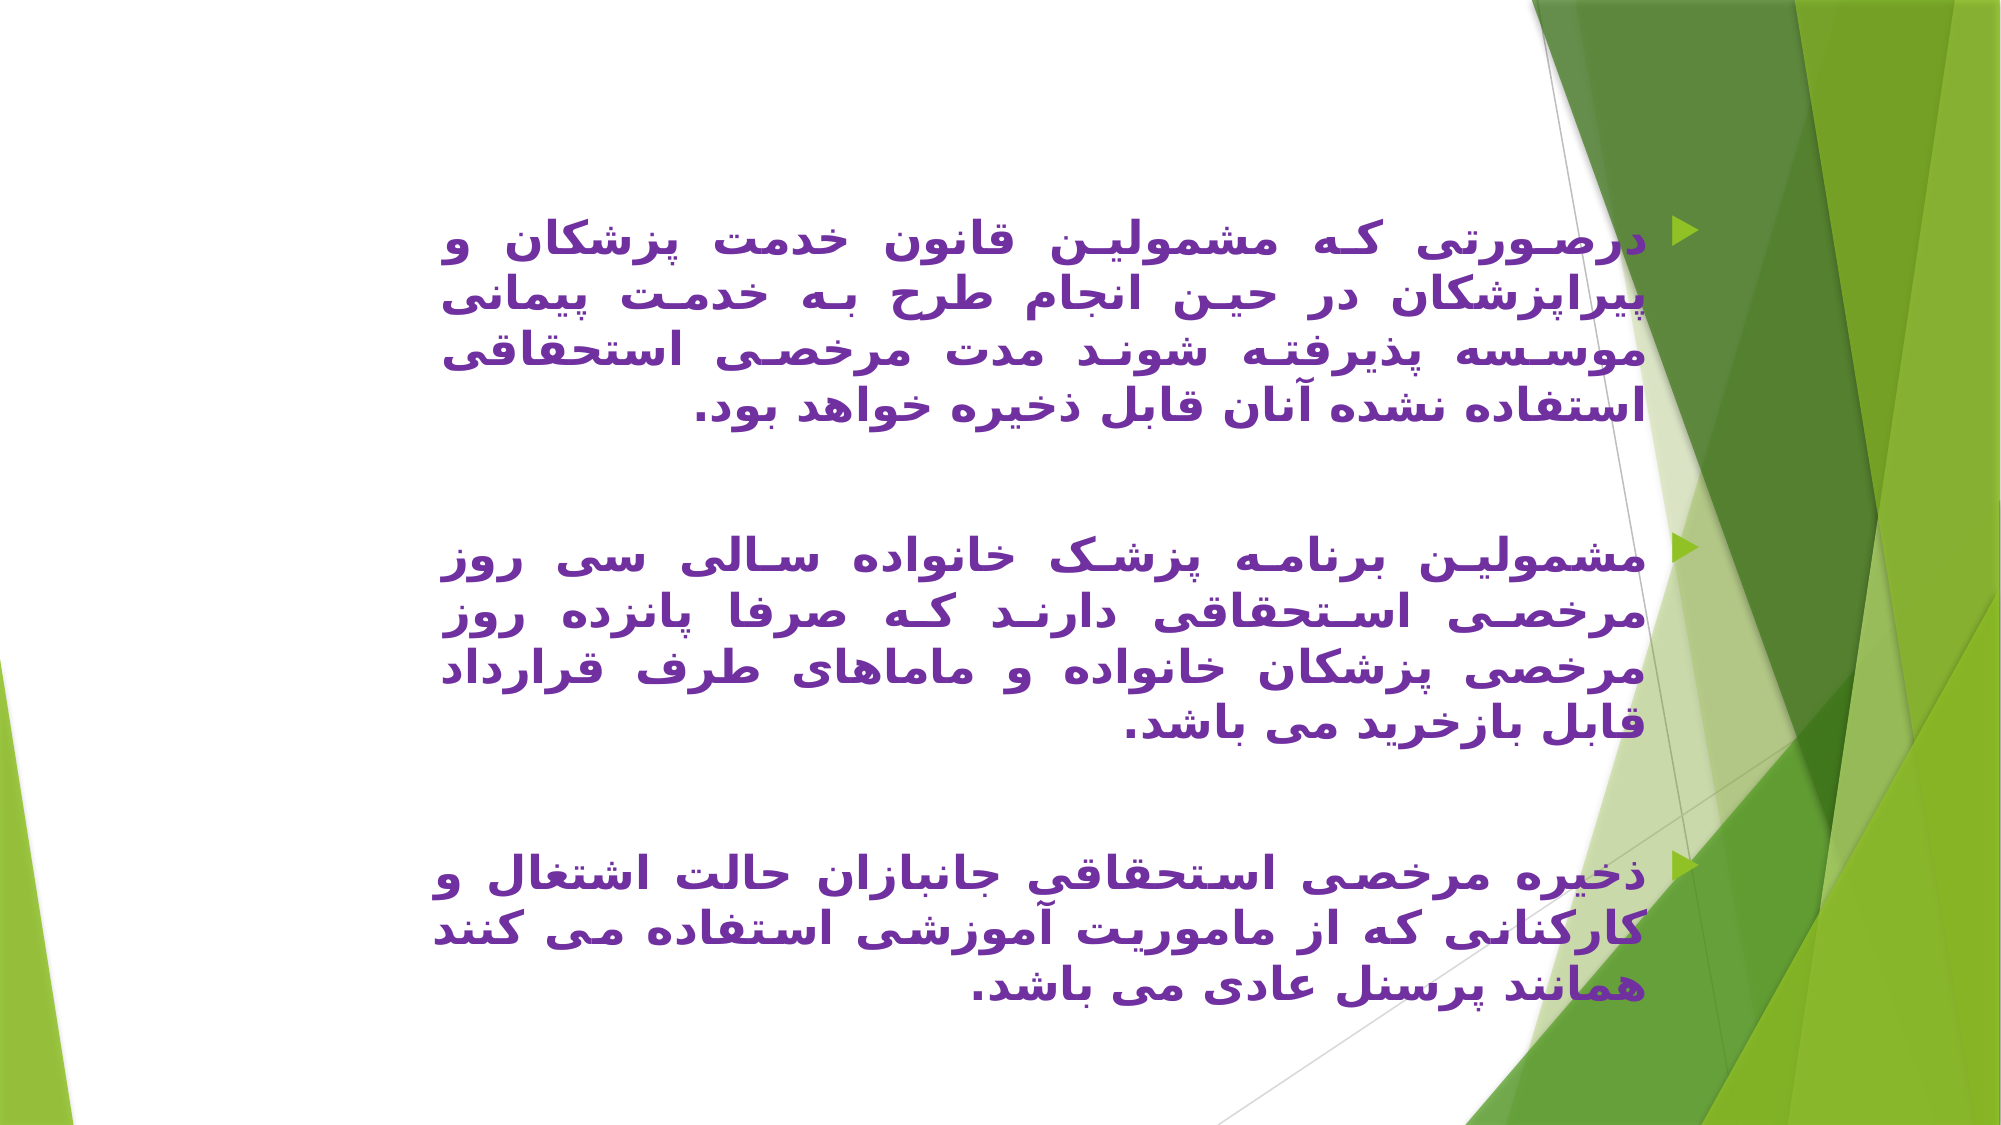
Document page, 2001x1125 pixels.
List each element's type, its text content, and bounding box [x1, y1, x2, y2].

list درصورتی که مشمولین قانون خدمت پزشکان و پیراپزشکان در حین انجام طرح به خدمت پیمانی موسسه پذیرفته شوند مدت مرخصی استحقاقی استفاده نشده آنان قابل ذخیره خواهد بود. مشمولین برنامه پزشک خانواده سالی سی روز مرخصی استحقاقی دارند که صرفا پانزده روز مرخصی پزشکان خانواده و ماماهای طرف قرارداد قابل بازخرید می باشد. ذخیره مرخصی استحقاقی جانبازان حالت اشتغال و کارکنانی که از ماموریت آموزشی استفاده می کنند همانند پرسنل عادی می باشد. [412, 125, 1716, 1025]
